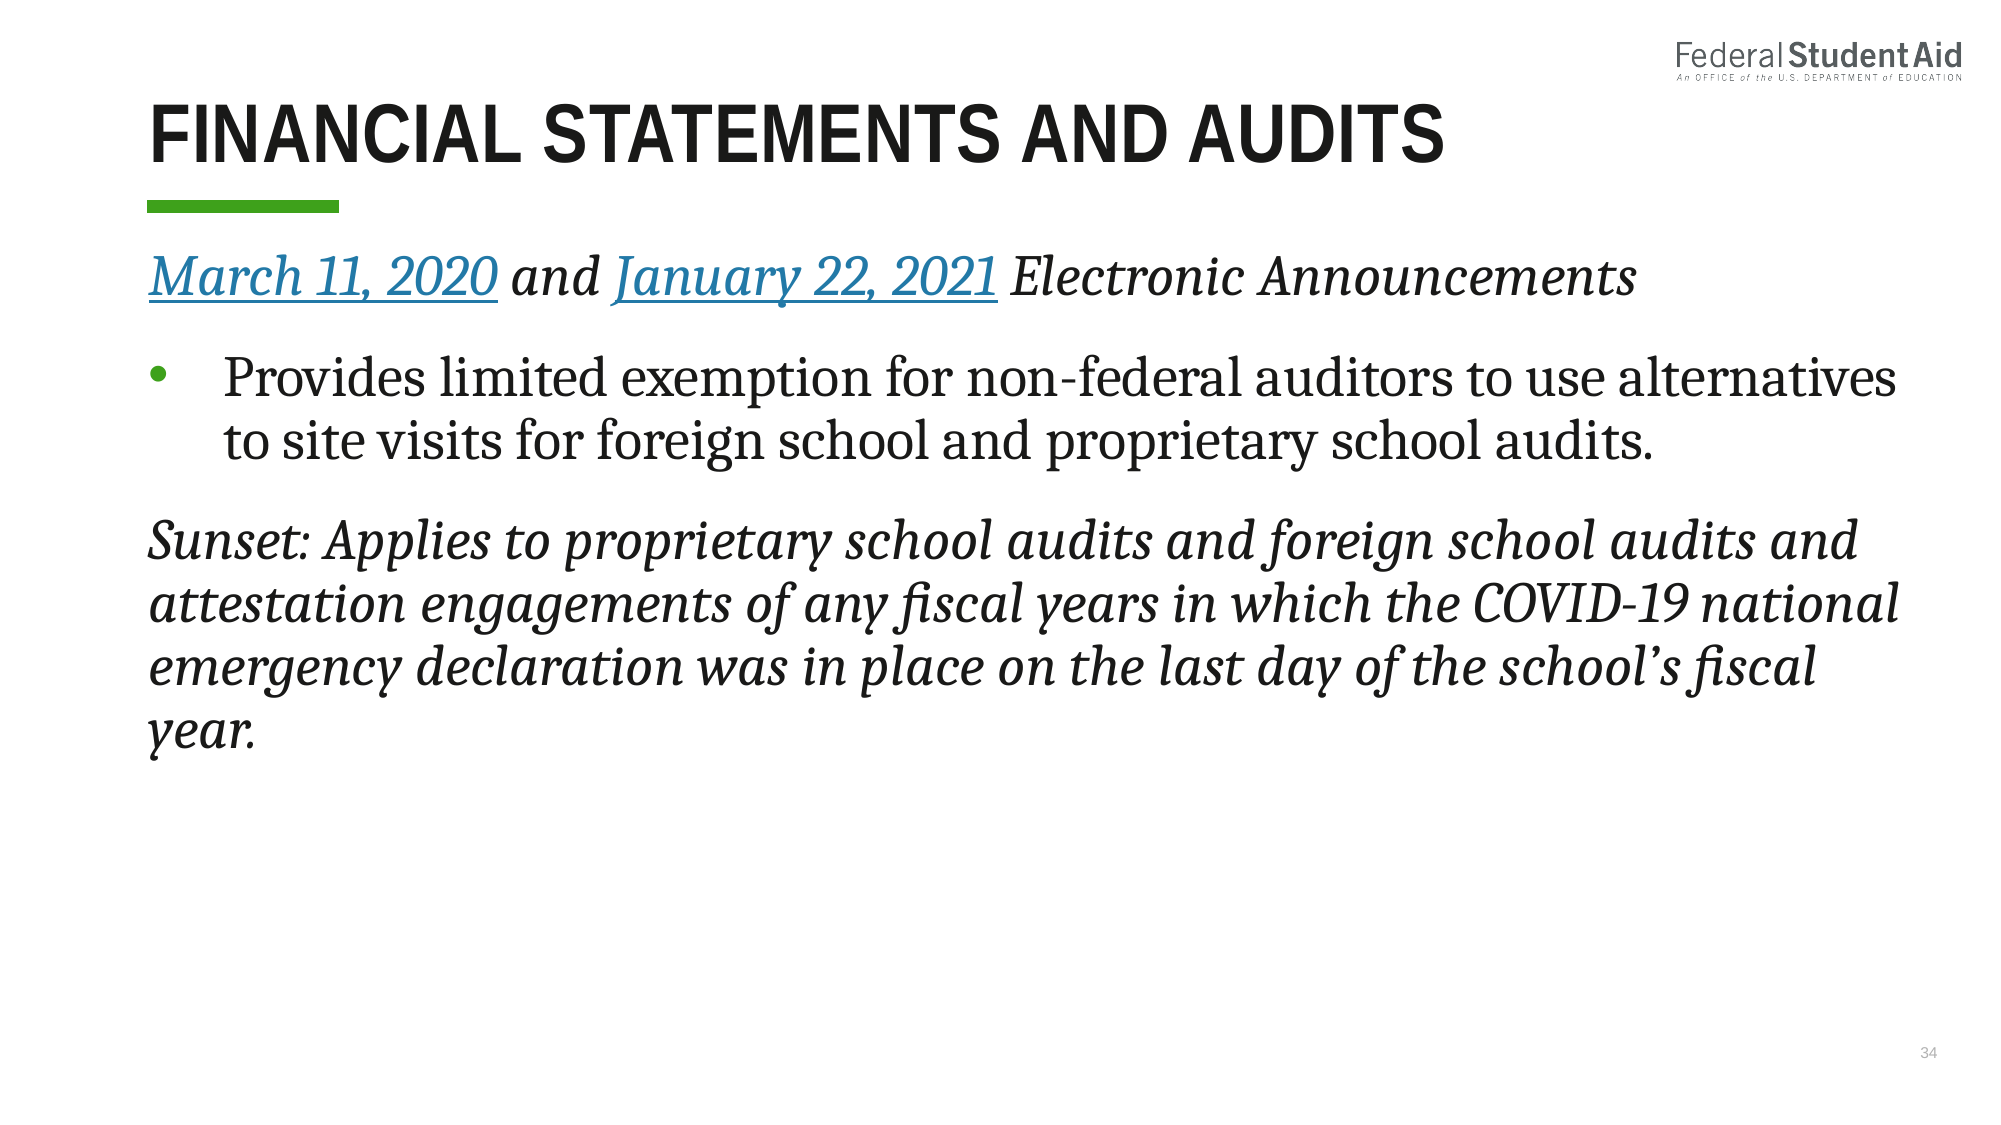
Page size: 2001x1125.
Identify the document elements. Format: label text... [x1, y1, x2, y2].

list March 11, 2020 and January 22, 2021 Electronic Announcements Provides limited exemption for non-federal auditors to use alternatives to site visits for foreign school and proprietary school audits. Sunset: Applies to proprietary school audits and foreign school audits and attestation engagements of any fiscal years in which the COVID-19 national emergency declaration was in place on the last day of the school’s fiscal year. [133, 237, 1921, 1026]
title Financial statements and audits [149, 57, 1606, 189]
slide_number 34 [1920, 1042, 1986, 1094]
picture [1651, 16, 1986, 106]
